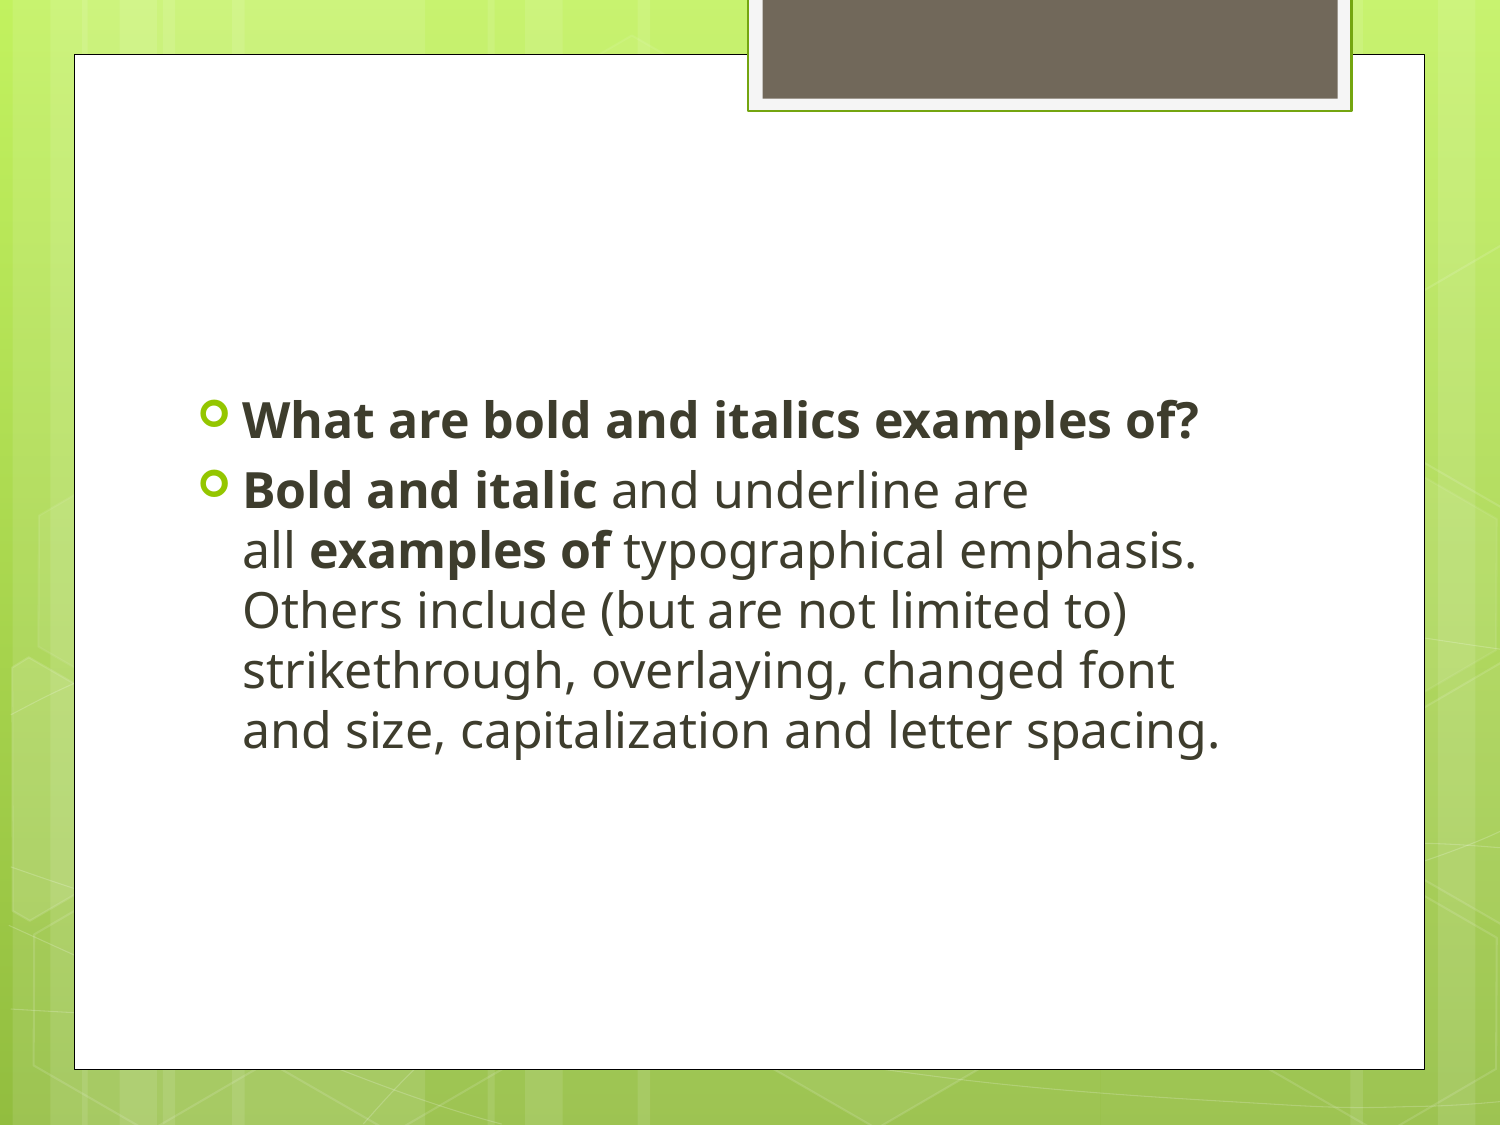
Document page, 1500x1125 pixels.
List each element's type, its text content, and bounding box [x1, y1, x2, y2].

list What are bold and italics examples of? Bold and italic and underline are all examples of typographical emphasis. Others include (but are not limited to) strikethrough, overlaying, changed font and size, capitalization and letter spacing. [171, 381, 1283, 957]
